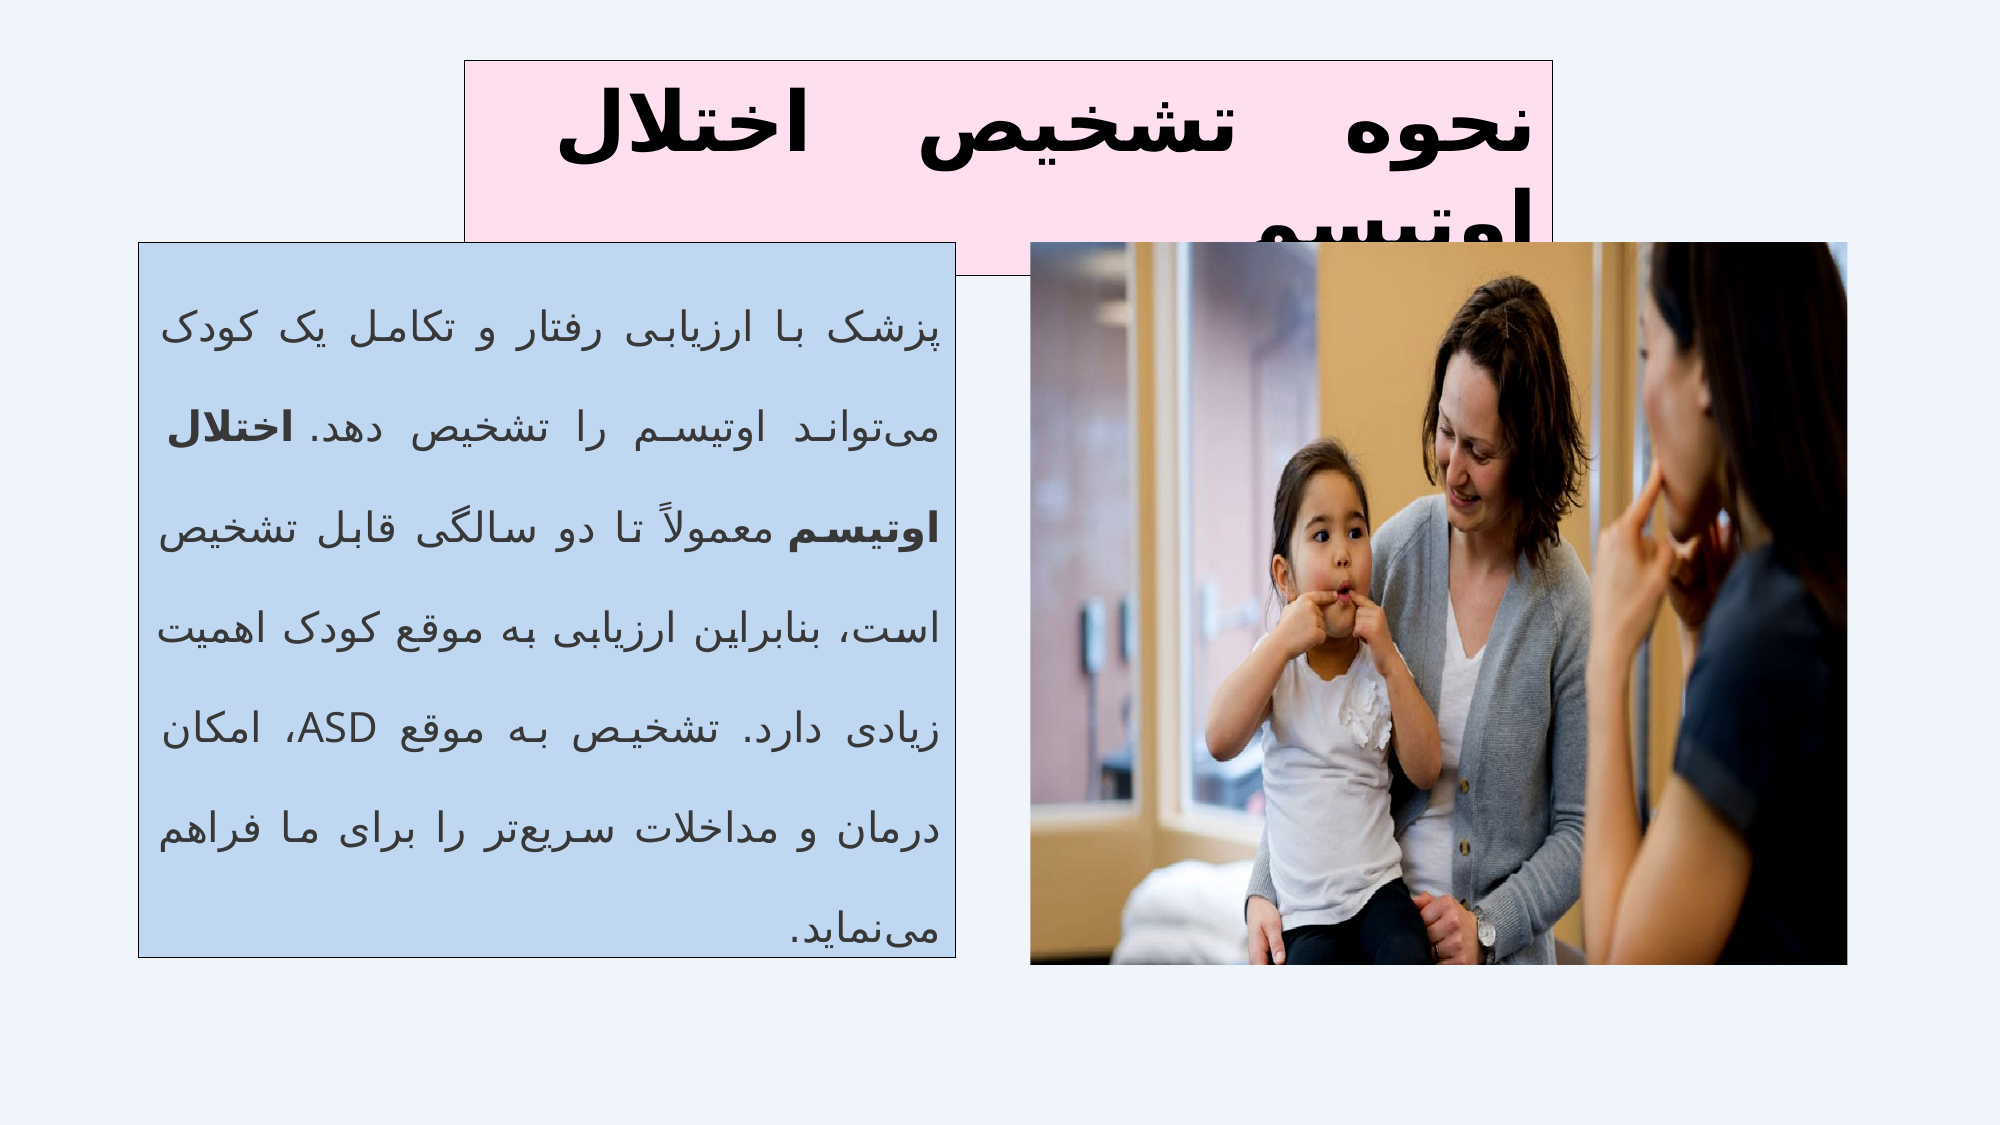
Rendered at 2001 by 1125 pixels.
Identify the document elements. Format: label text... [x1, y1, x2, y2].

text_box پزشک با ارزیابی رفتار و تکامل یک کودک می‌تواند اوتیسم را تشخیص دهد. اختلال اوتیسم معمولاً تا دو سالگی قابل تشخیص است، بنابراین ارزیابی به موقع کودک اهمیت زیادی دارد. تشخیص به موقع ASD، امکان درمان و مداخلات سریع‌تر را برای ما فراهم می‌نماید. [138, 242, 956, 958]
picture [1030, 242, 1848, 965]
text_box نحوه تشخیص اختلال اوتیسم [464, 60, 1553, 276]
